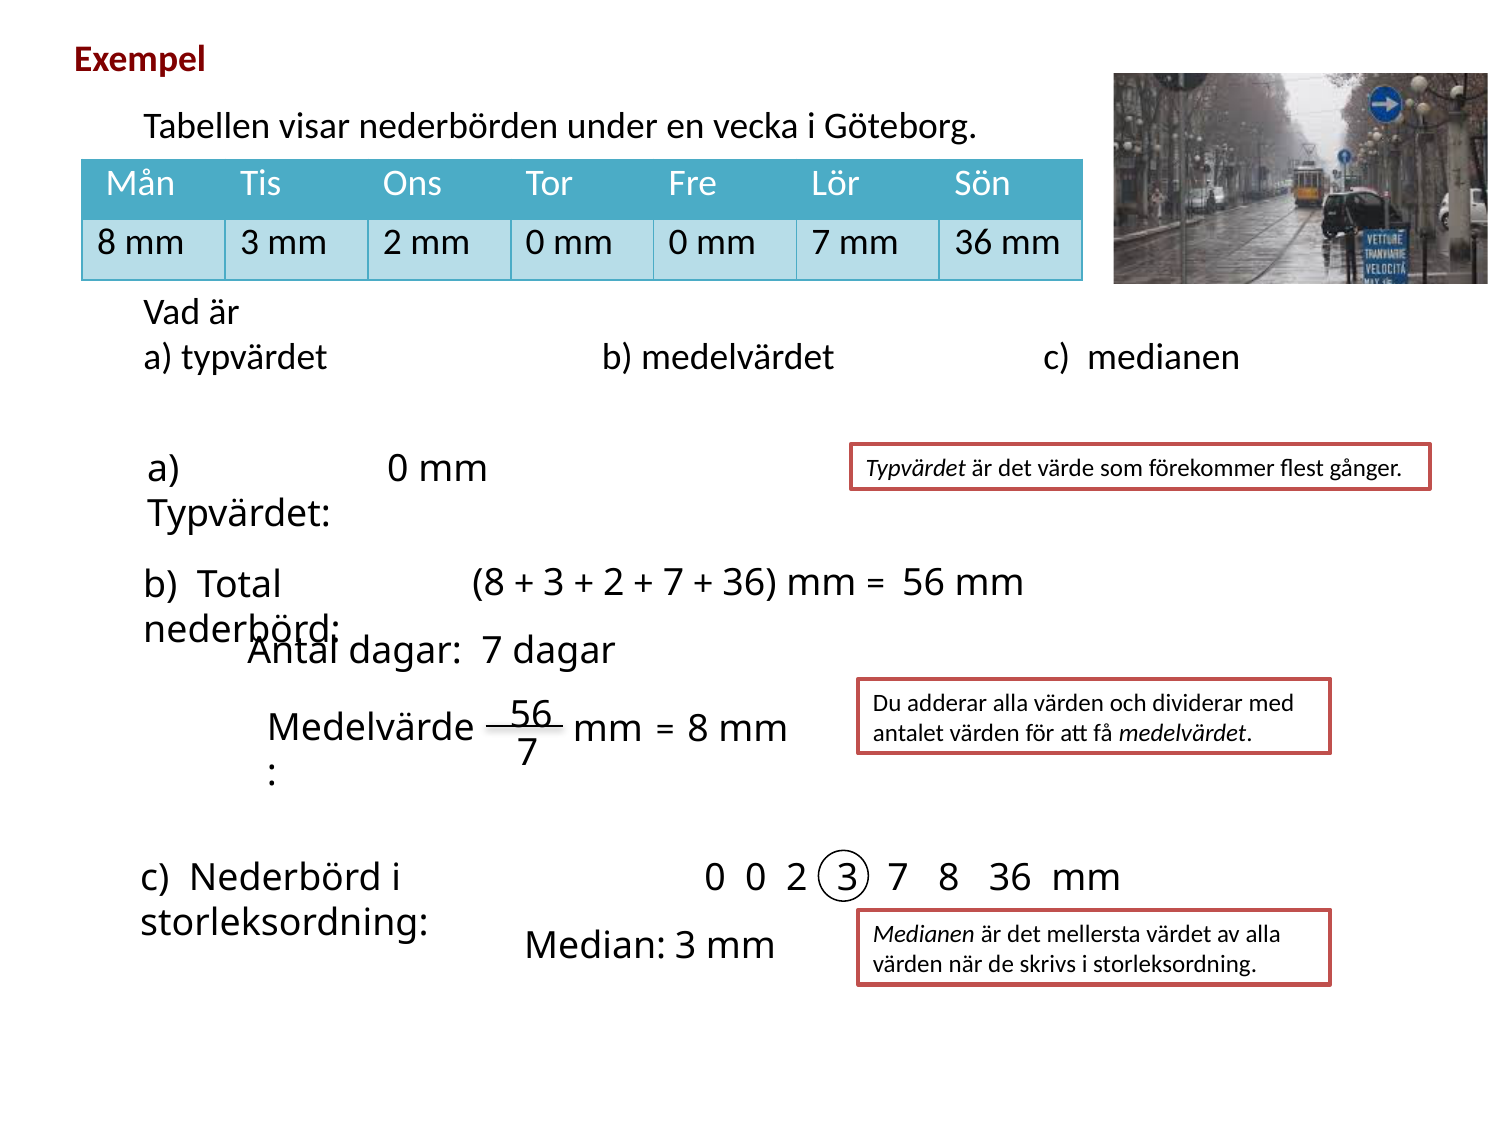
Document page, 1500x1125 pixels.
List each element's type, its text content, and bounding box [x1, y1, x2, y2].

text_box 8 mm [688, 696, 804, 757]
text_box (8 + 3 + 2 + 7 + 36) mm = [457, 551, 887, 611]
text_box 0 0 2 3 7 8 36 mm [679, 845, 1137, 906]
text_box 56 mm [887, 551, 1040, 611]
text_box c) Nederbörd i storleksordning: [125, 845, 702, 951]
text_box Medianen är det mellersta värdet av alla värden när de skrivs i storleksordning. [856, 908, 1332, 987]
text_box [128, 73, 1488, 386]
table_header Mån [83, 161, 123, 218]
text_box b) Total nederbörd: [128, 552, 485, 658]
text_box Du adderar alla värden och dividerar med antalet värden för att få medelvärdet. [856, 677, 1332, 755]
text_box Typvärdet är det värde som förekommer flest gånger. [849, 442, 1432, 491]
text_box 3 mm [659, 913, 791, 974]
text_box Antal dagar: 7 dagar [232, 618, 705, 679]
text_box Medelvärde: [252, 695, 492, 801]
table_cell 8 mm [83, 220, 123, 279]
text_box a) Typvärdet: [132, 437, 393, 542]
text_box [816, 848, 871, 904]
text_box Exempel [59, 26, 222, 86]
text_box Median: [509, 913, 659, 974]
text_box 0 mm [372, 436, 504, 497]
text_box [485, 681, 684, 782]
